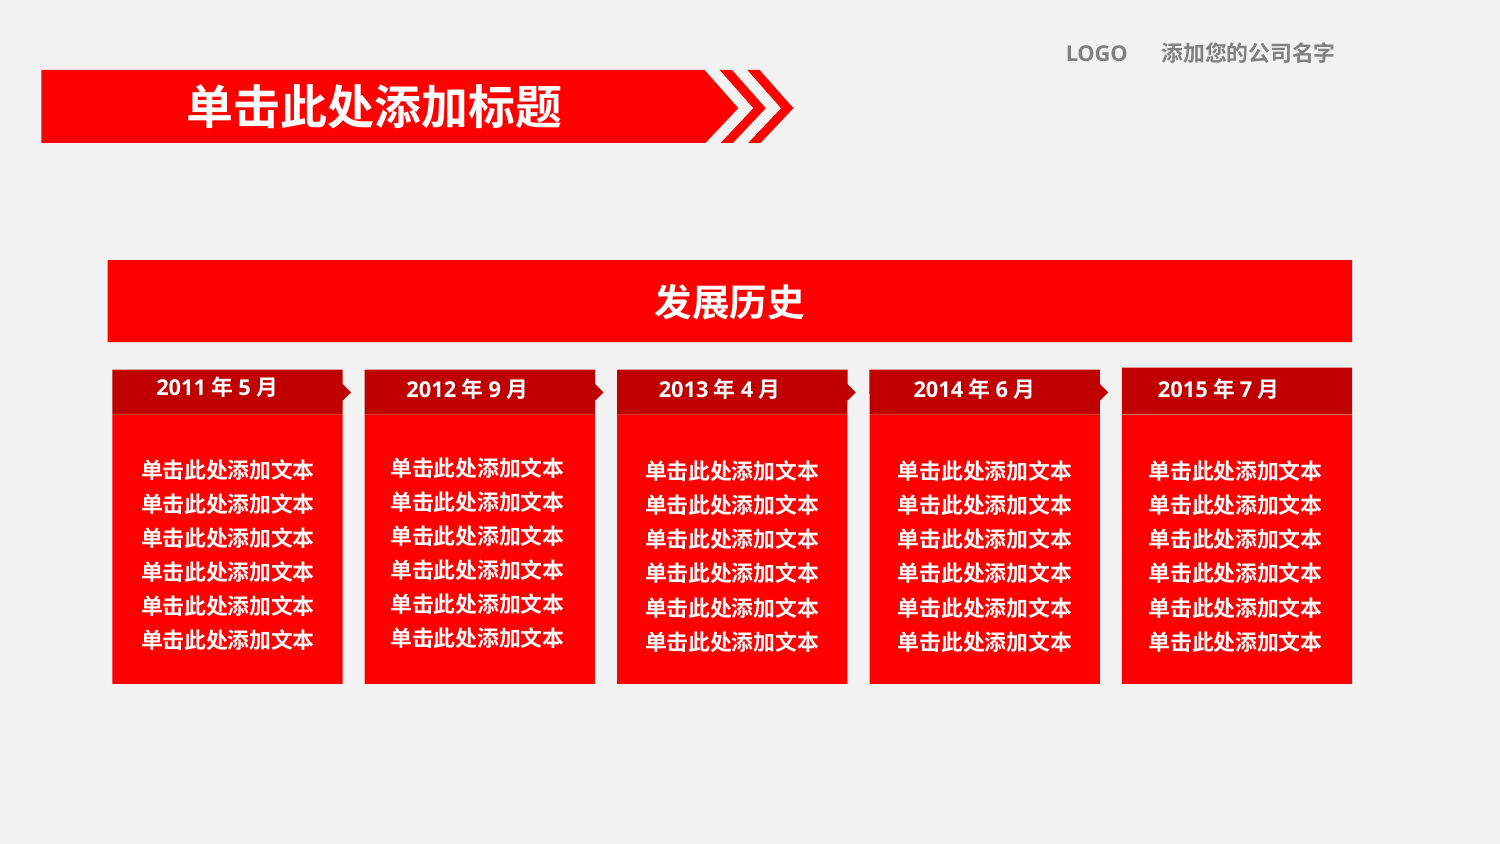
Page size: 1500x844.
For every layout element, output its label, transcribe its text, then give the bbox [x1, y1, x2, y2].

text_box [111, 294, 343, 685]
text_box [364, 294, 596, 685]
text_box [41, 69, 794, 144]
text_box LOGO 添加您的公司名字 [1051, 32, 1431, 74]
text_box 发展历史 [106, 258, 1354, 344]
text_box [1121, 367, 1353, 685]
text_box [616, 294, 848, 685]
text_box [869, 294, 1101, 685]
